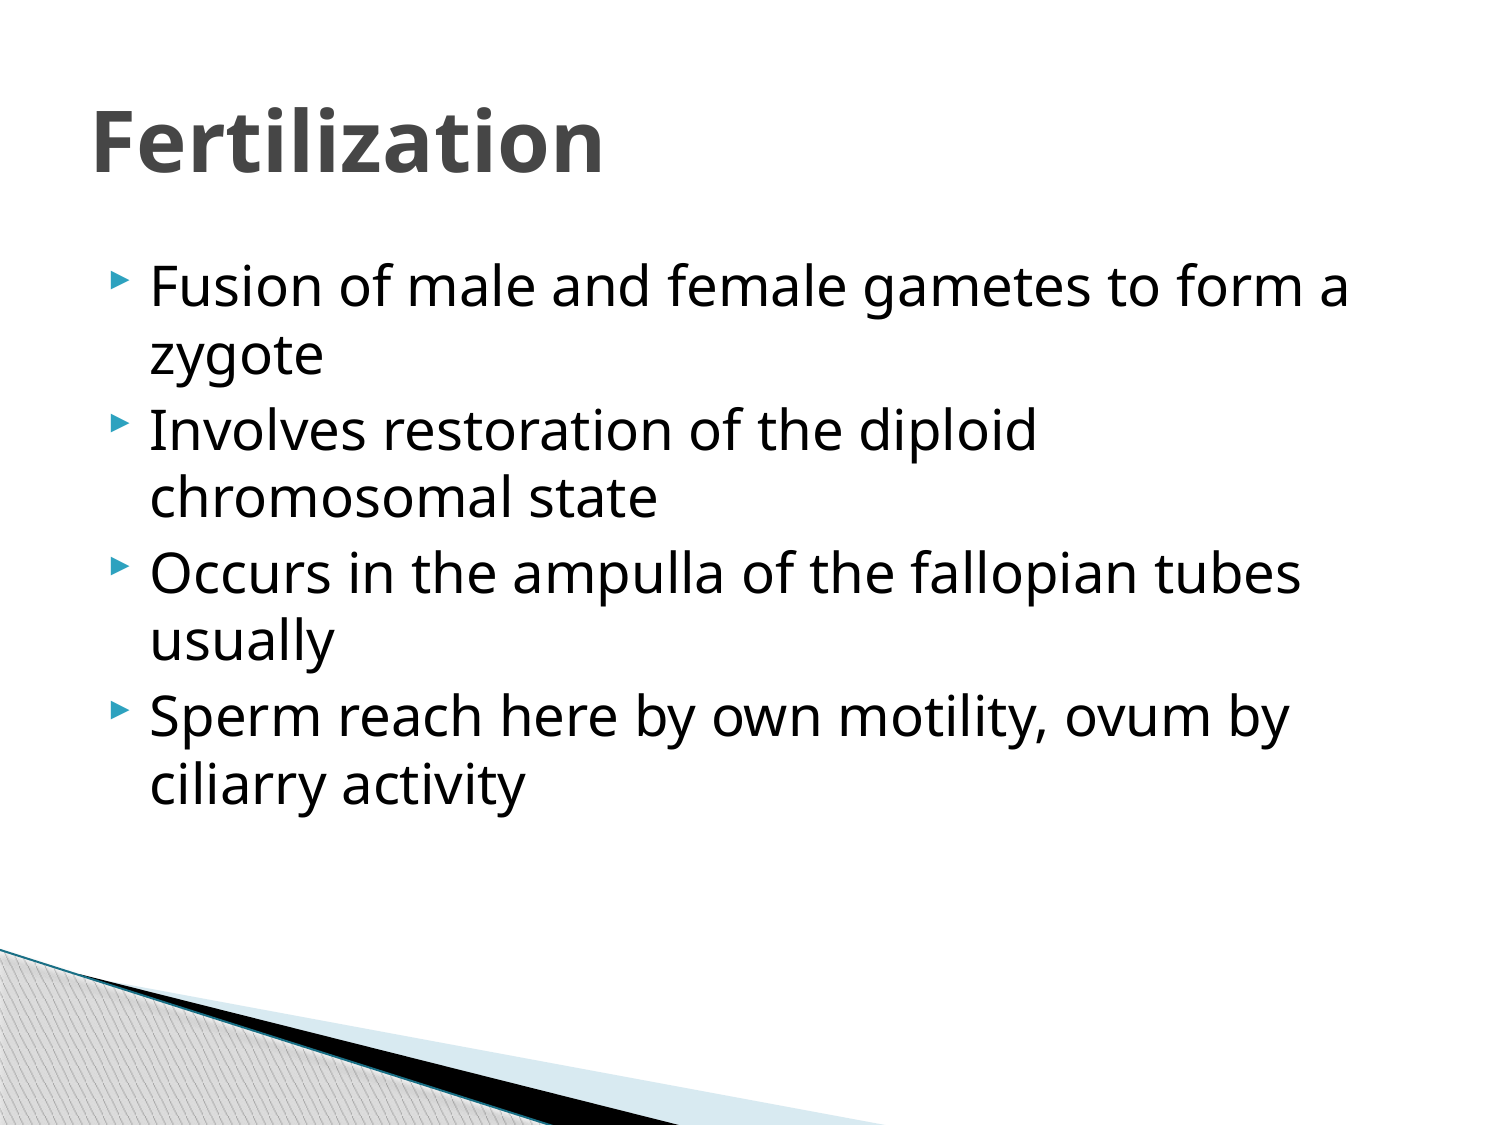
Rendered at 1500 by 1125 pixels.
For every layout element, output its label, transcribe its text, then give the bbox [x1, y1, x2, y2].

title Fertilization [75, 45, 1425, 233]
list Fusion of male and female gametes to form a zygote Involves restoration of the diploid chromosomal state Occurs in the ampulla of the fallopian tubes usually Sperm reach here by own motility, ovum by ciliarry activity [75, 243, 1425, 986]
